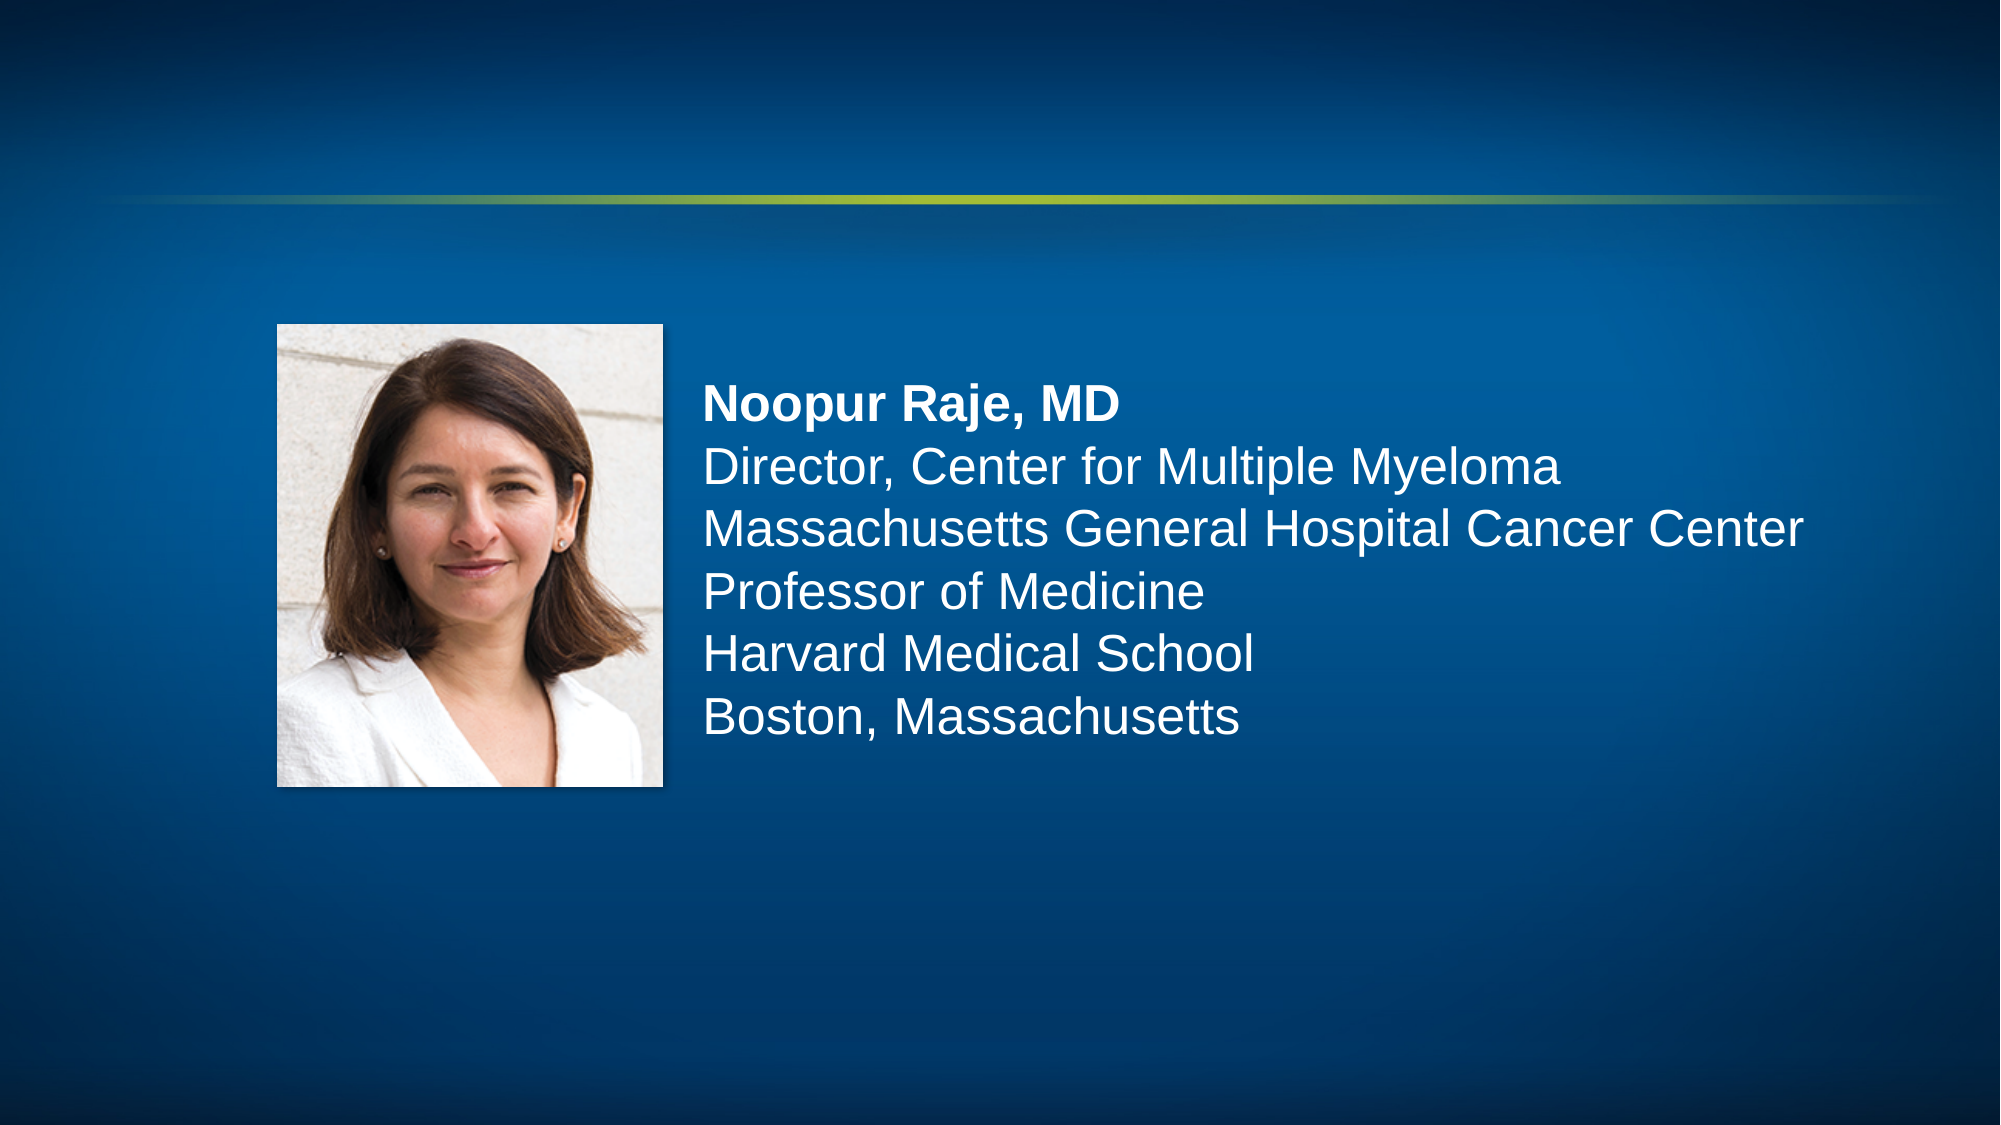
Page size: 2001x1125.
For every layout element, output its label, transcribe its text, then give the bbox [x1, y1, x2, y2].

picture [0, 0, 2000, 1125]
text_box Noopur Raje, MD Director, Center for Multiple Myeloma Massachusetts General Hospital Cancer Center Professor of Medicine Harvard Medical School Boston, Massachusetts [687, 362, 2000, 716]
